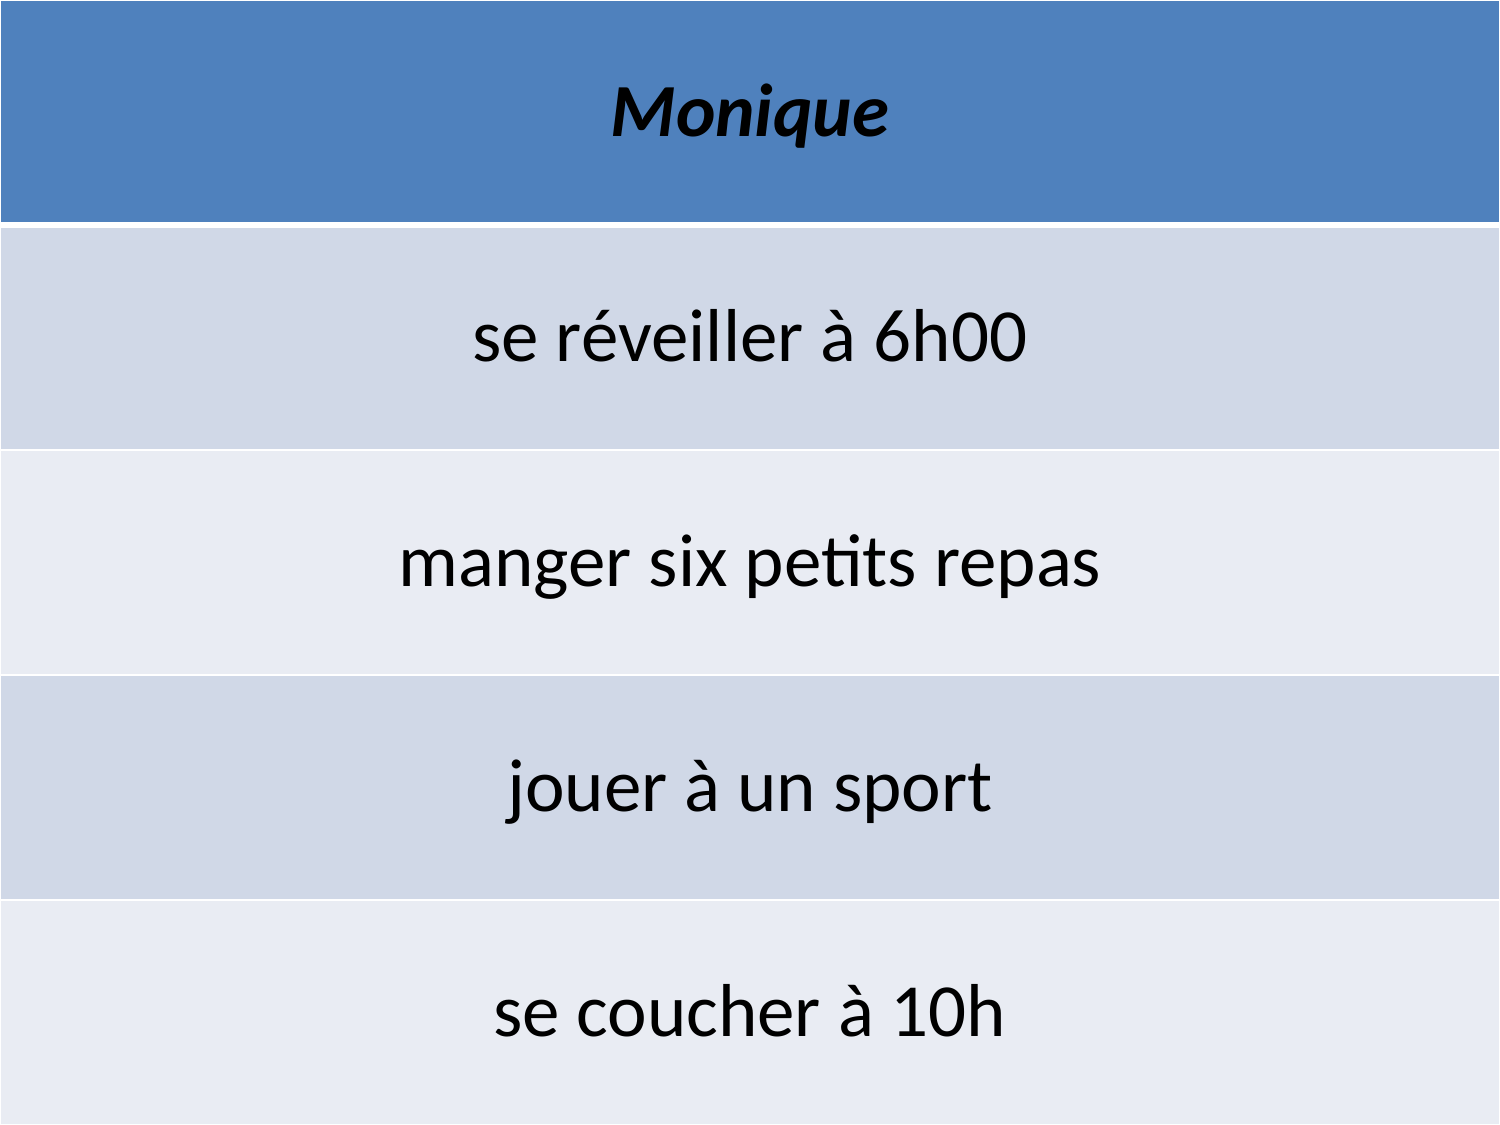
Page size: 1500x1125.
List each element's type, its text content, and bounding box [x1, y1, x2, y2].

table_cell se réveiller à 6h00 [1, 228, 1499, 449]
table_cell jouer à un sport [1, 676, 1499, 899]
table_cell manger six petits repas [1, 451, 1499, 674]
table_header Monique [1, 1, 1499, 222]
table_cell se coucher à 10h [1, 901, 1499, 1124]
